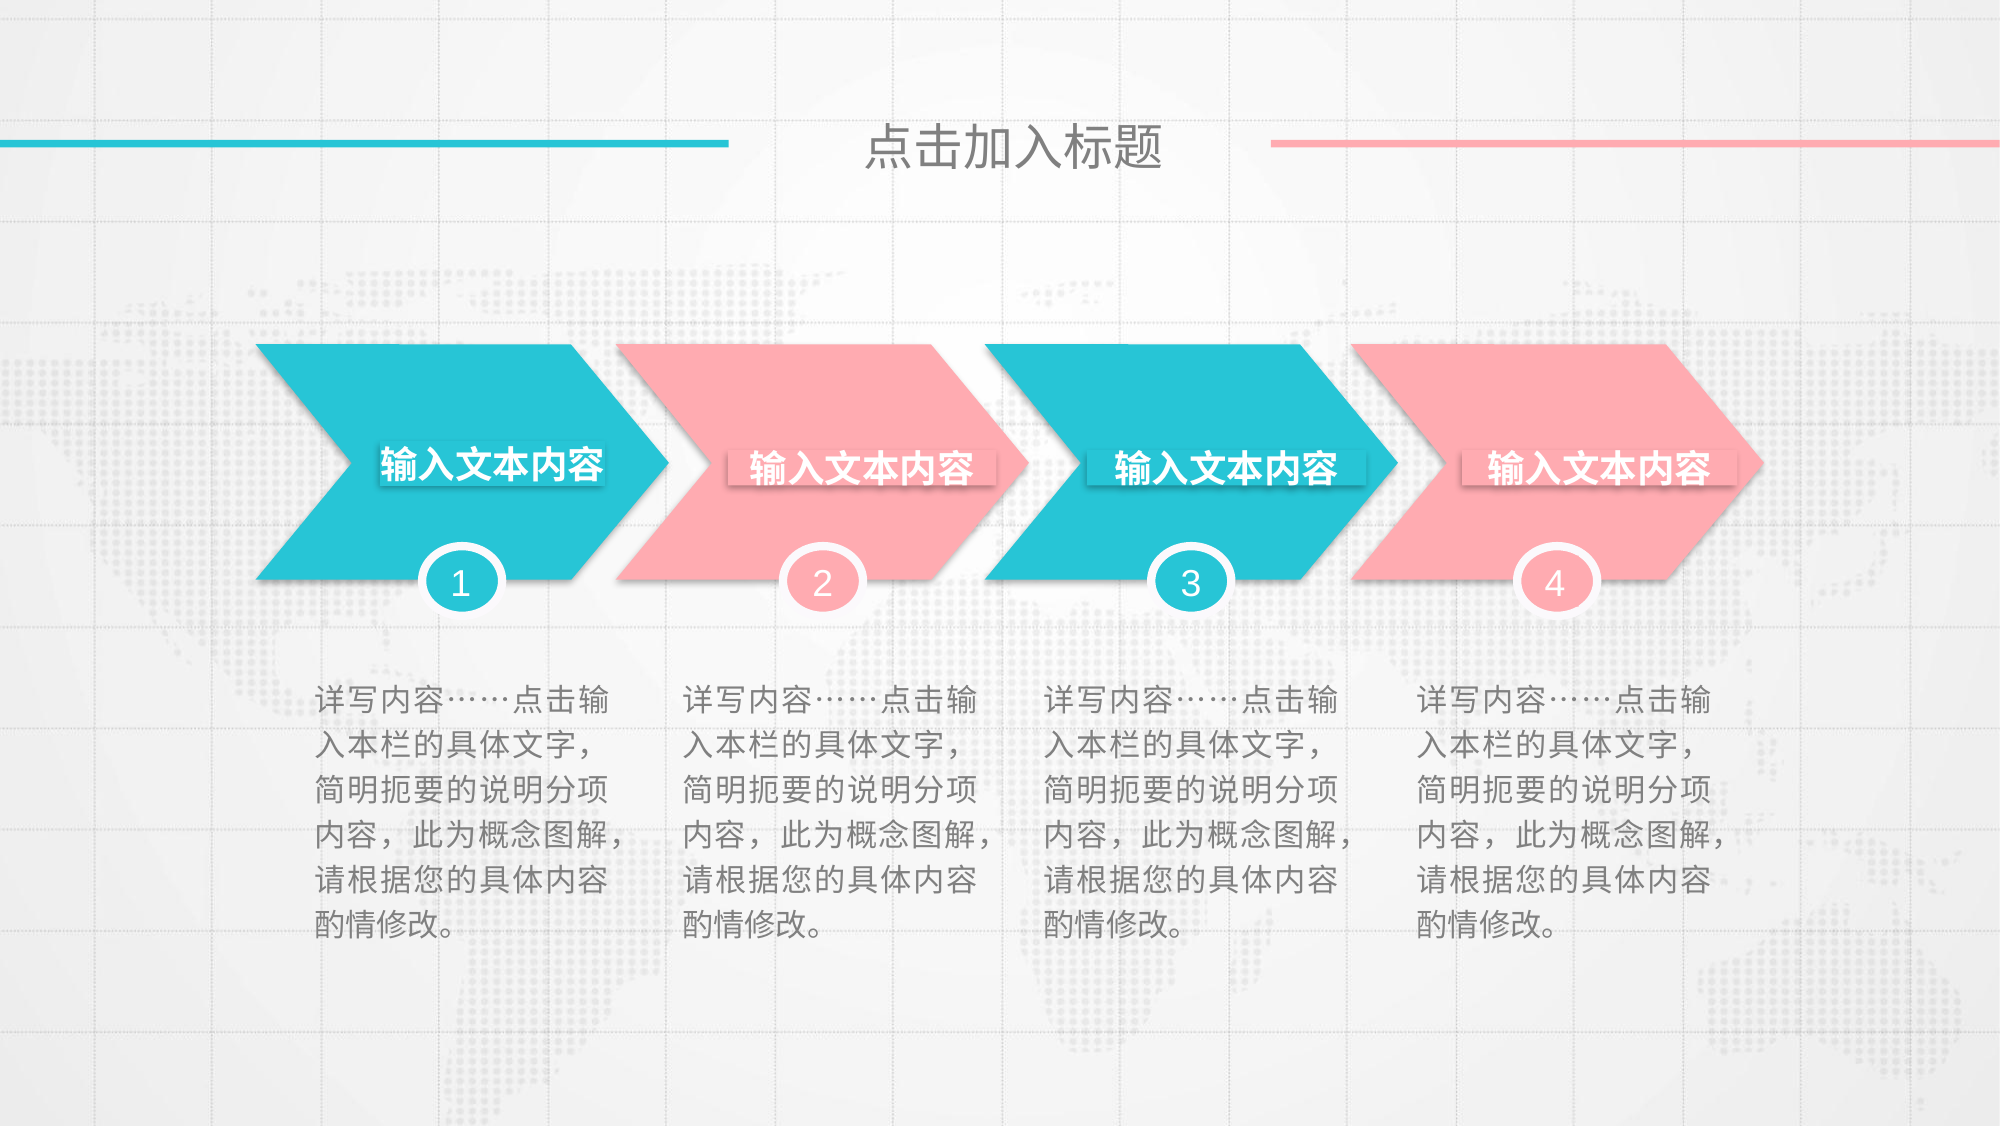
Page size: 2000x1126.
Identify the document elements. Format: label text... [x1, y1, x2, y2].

text_box 详写内容……点击输入本栏的具体文字，简明扼要的说明分项内容，此为概念图解，请根据您的具体内容酌情修改。 [1043, 672, 1340, 943]
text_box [422, 546, 503, 616]
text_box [1151, 546, 1232, 616]
text_box [1270, 139, 2000, 148]
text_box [255, 344, 615, 580]
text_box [782, 546, 864, 616]
text_box 详写内容……点击输入本栏的具体文字，简明扼要的说明分项内容，此为概念图解，请根据您的具体内容酌情修改。 [314, 672, 610, 943]
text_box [1350, 344, 1764, 580]
picture [0, 0, 2000, 1126]
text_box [1517, 546, 1598, 616]
text_box 详写内容……点击输入本栏的具体文字，简明扼要的说明分项内容，此为概念图解，请根据您的具体内容酌情修改。 [682, 672, 978, 943]
text_box [0, 139, 729, 148]
text_box 点击加入标题 [740, 107, 1286, 183]
text_box 详写内容……点击输入本栏的具体文字，简明扼要的说明分项内容，此为概念图解，请根据您的具体内容酌情修改。 [1416, 672, 1713, 943]
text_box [615, 344, 984, 580]
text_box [984, 344, 1350, 580]
